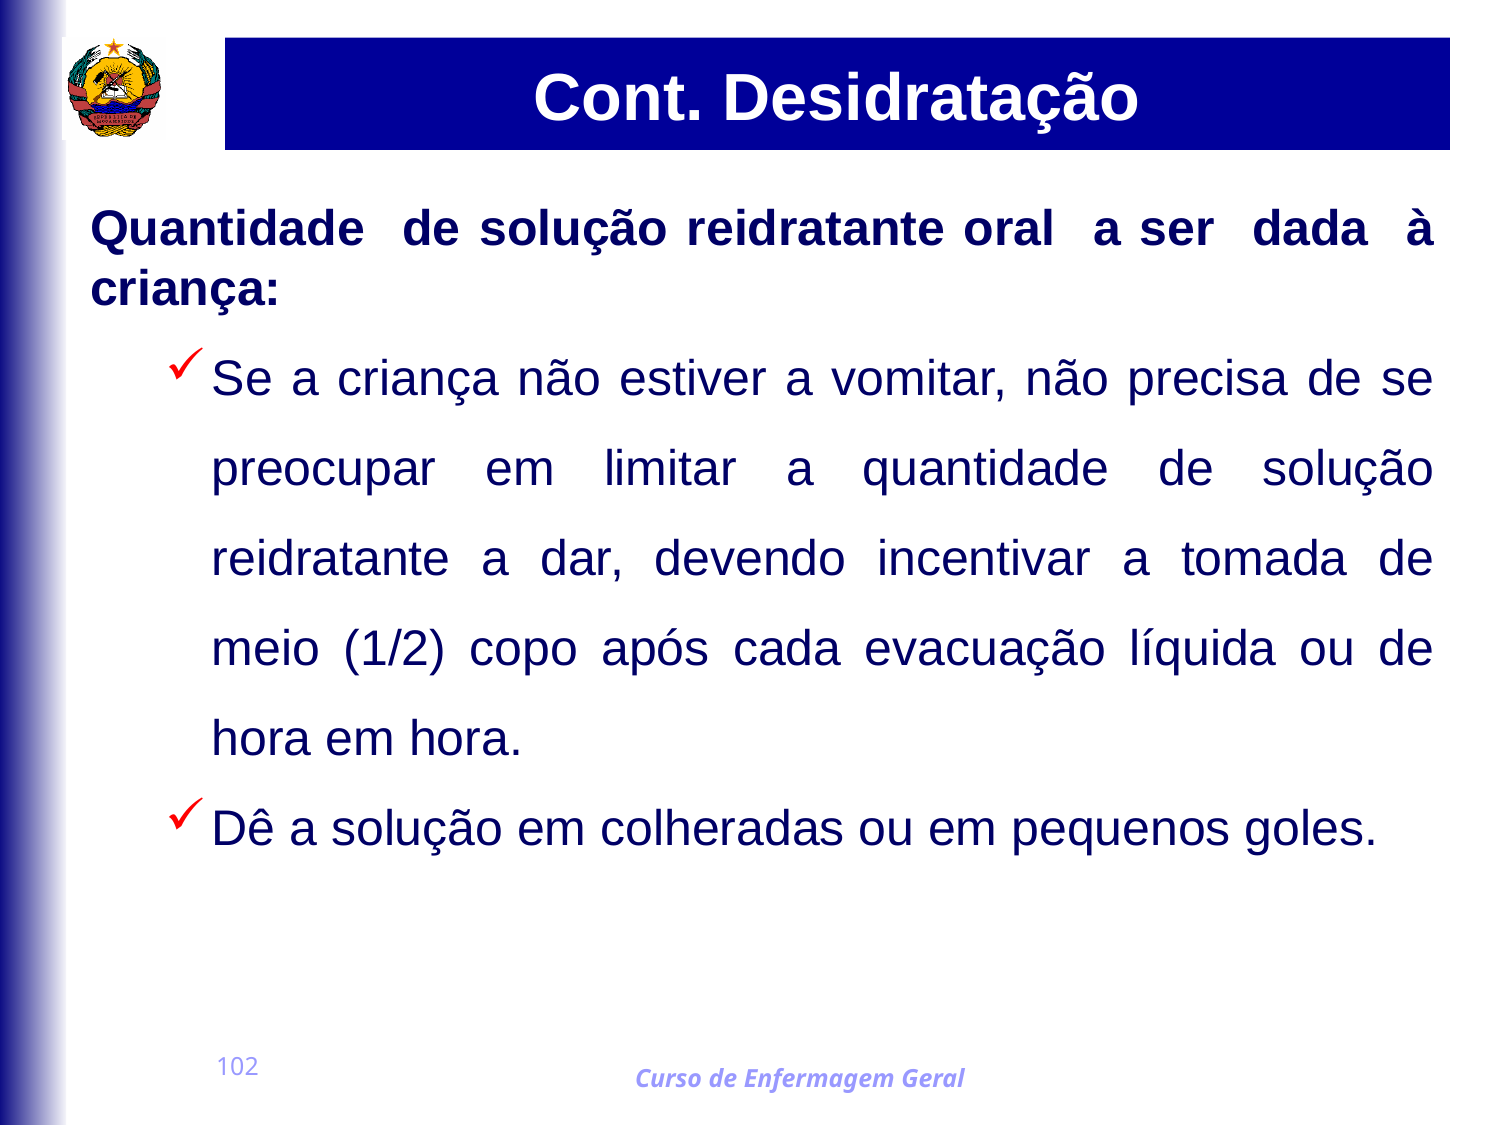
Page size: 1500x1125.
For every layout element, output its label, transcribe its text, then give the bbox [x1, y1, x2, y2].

title Cont. Desidratação [224, 37, 1451, 151]
footer Curso de Enfermagem Geral [499, 1049, 1101, 1101]
list Quantidade de solução reidratante oral a ser dada à criança: Se a criança não estiver a vomitar, não precisa de se preocupar em limitar a quantidade de solução reidratante a dar, devendo incentivar a tomada de meio (1/2) copo após cada evacuação líquida ou de hora em hora. Dê a solução em colheradas ou em pequenos goles. [74, 187, 1451, 1013]
slide_number 102 [62, 1037, 413, 1098]
